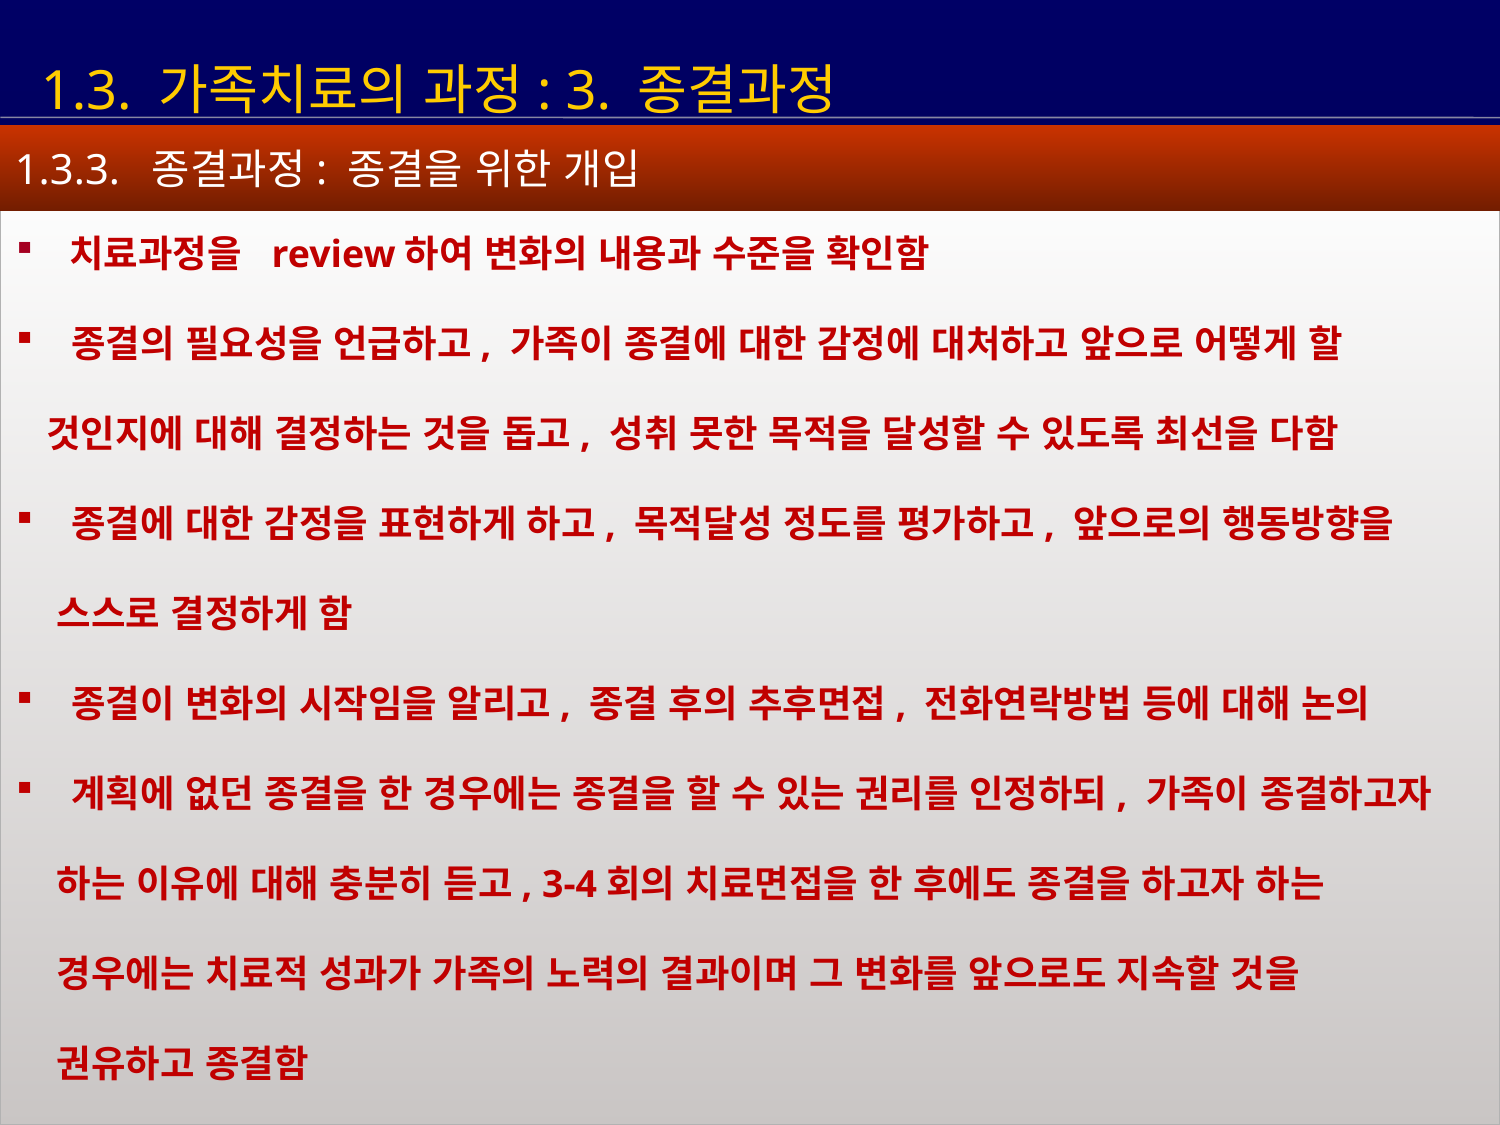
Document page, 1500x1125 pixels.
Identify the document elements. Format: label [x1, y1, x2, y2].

text_box [0, 47, 1500, 1125]
